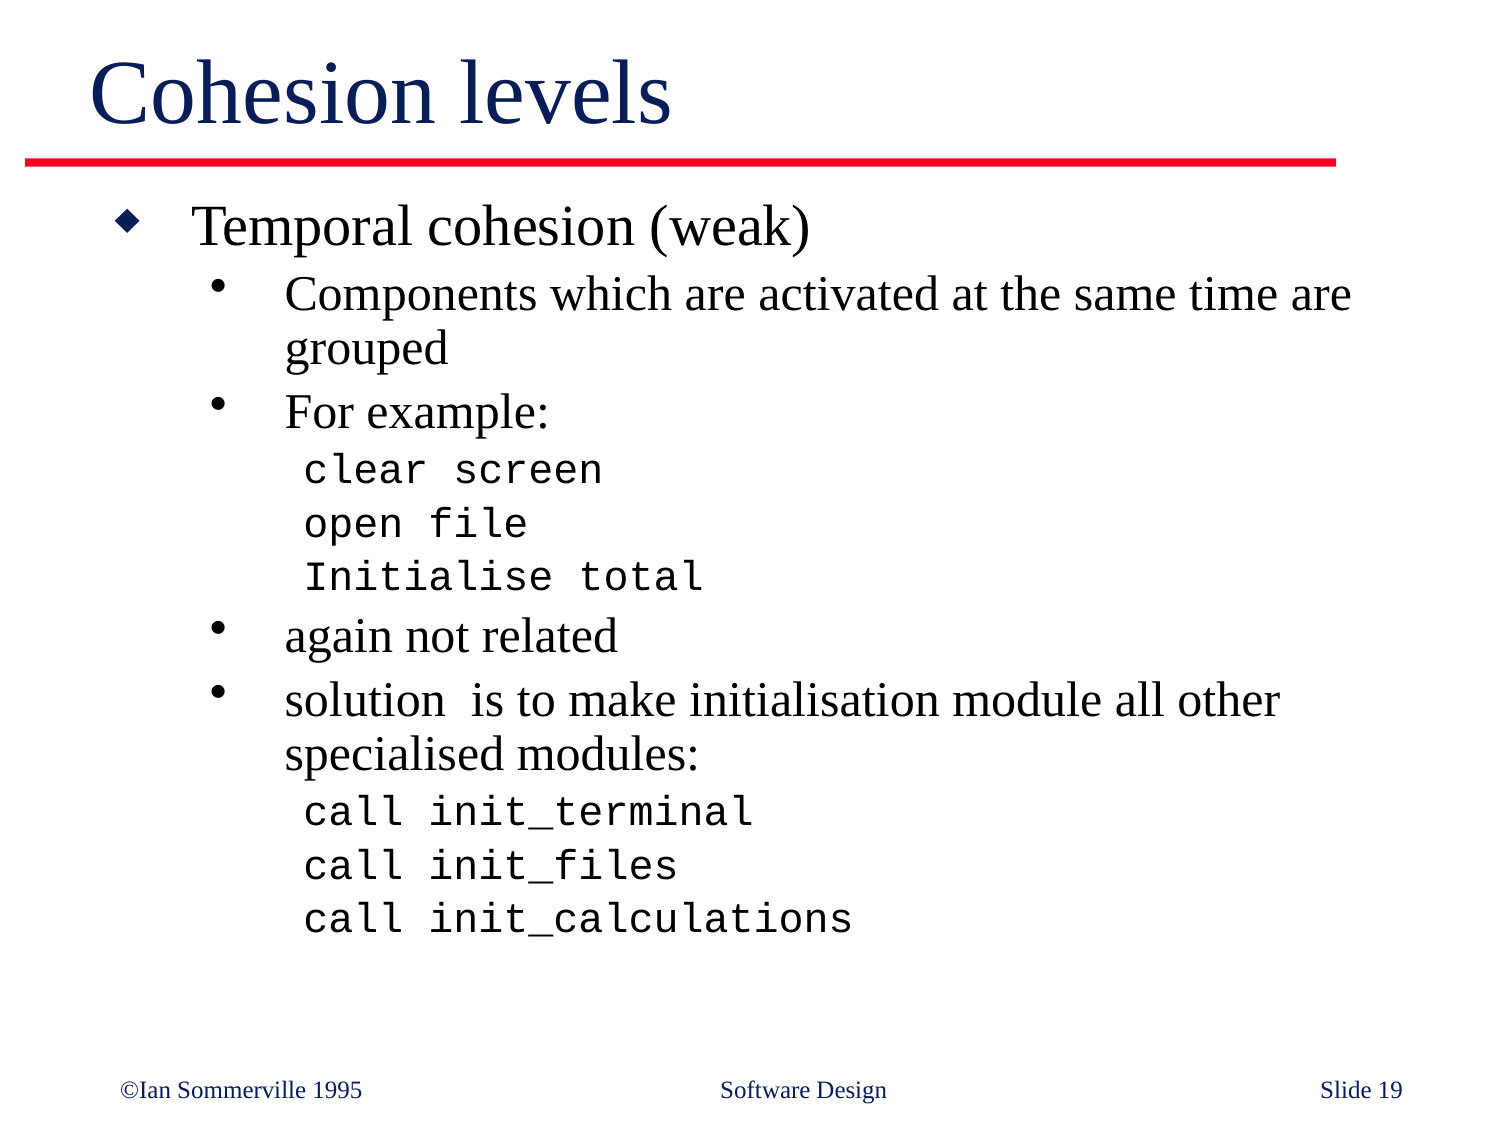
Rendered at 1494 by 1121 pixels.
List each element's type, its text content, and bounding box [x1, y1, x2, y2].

title Cohesion levels [75, 37, 1350, 150]
list Temporal cohesion (weak) Components which are activated at the same time are grouped For example: clear screen open file Initialise total again not related solution is to make initialisation module all other specialised modules: call init_terminal call init_files call init_calculations [99, 187, 1437, 1010]
